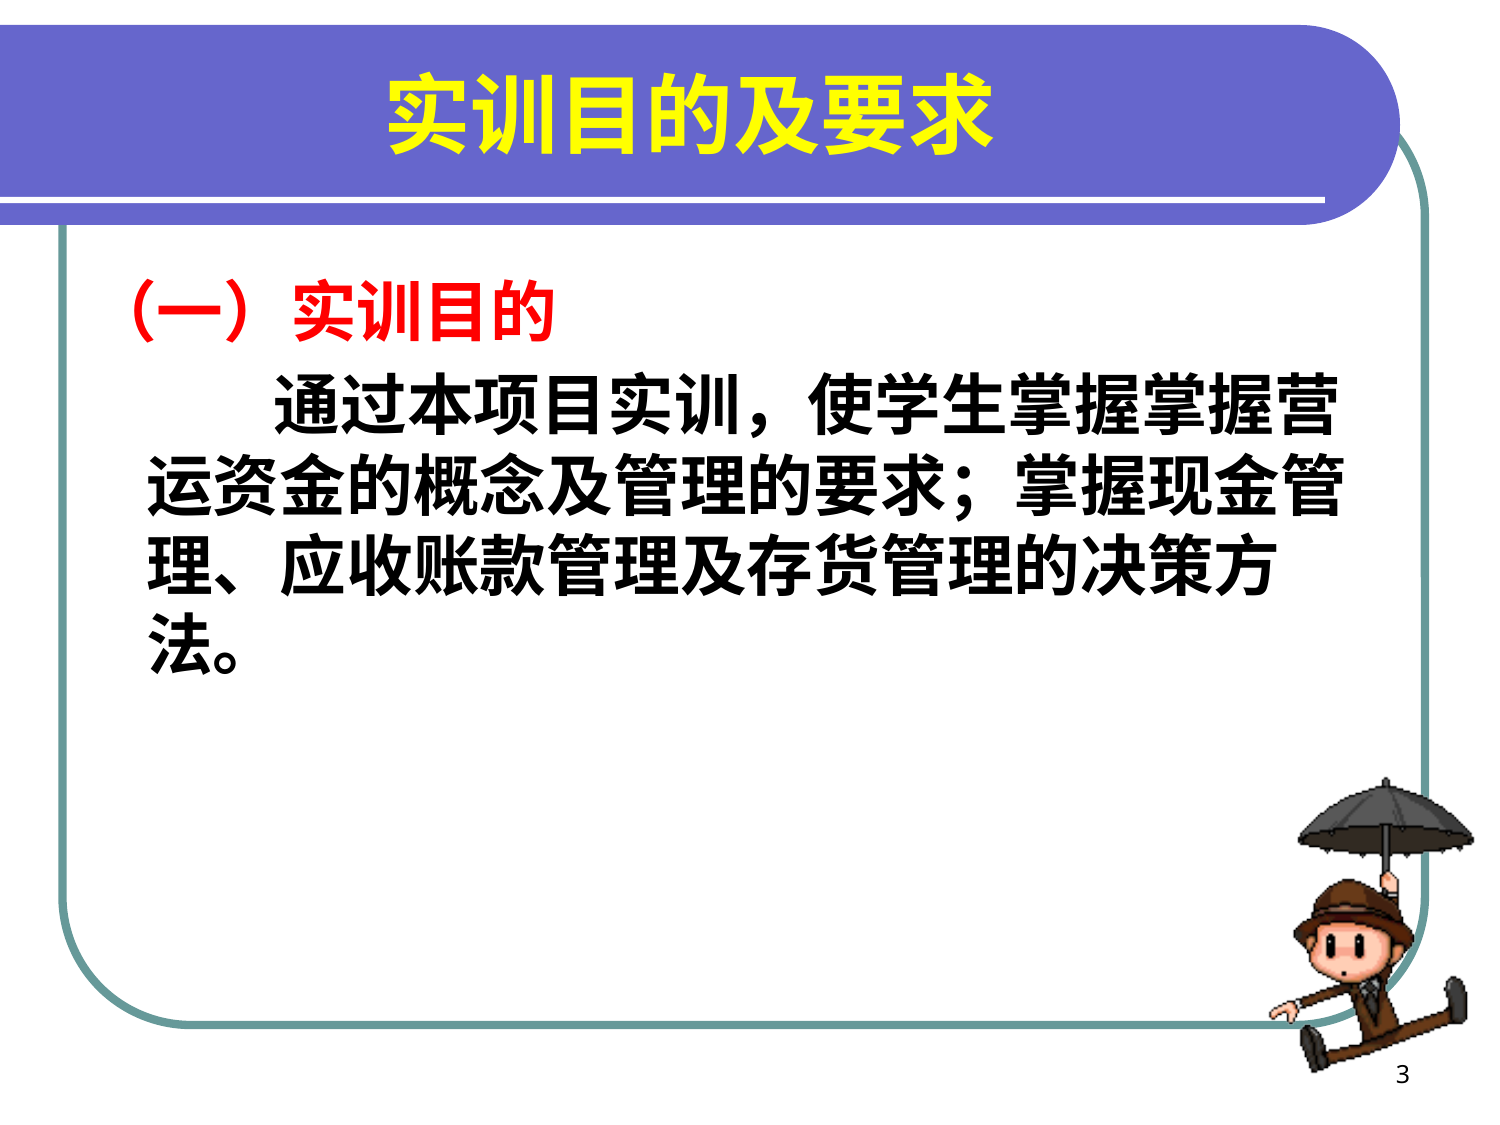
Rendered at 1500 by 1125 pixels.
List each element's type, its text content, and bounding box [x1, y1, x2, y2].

slide_number 3 [1074, 1024, 1426, 1101]
list （一）实训目的 通过本项目实训，使学生掌握掌握营运资金的概念及管理的要求；掌握现金管理、应收账款管理及存货管理的决策方法。 [74, 262, 1376, 751]
title 实训目的及要求 [31, 37, 1348, 188]
picture [1212, 762, 1500, 1087]
